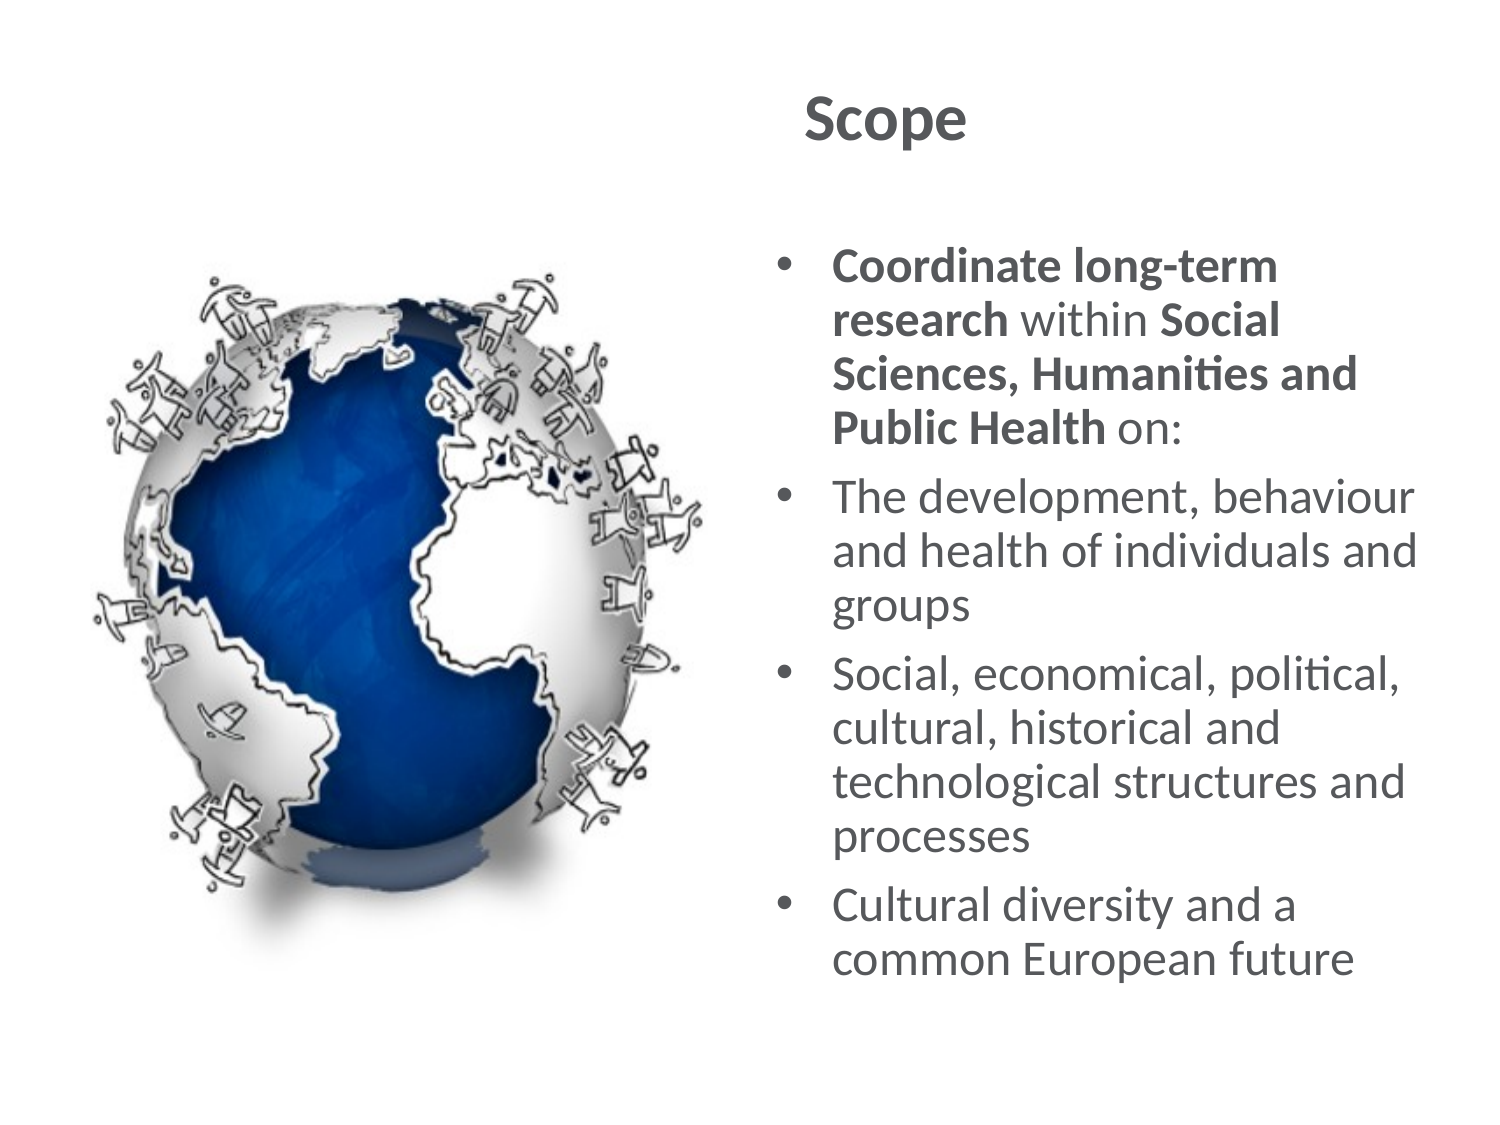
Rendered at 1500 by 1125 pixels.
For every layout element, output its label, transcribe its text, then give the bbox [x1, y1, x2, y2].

title Scope [302, 66, 1470, 269]
list Coordinate long-term research within Social Sciences, Humanities and Public Health on: The development, behaviour and health of individuals and groups Social, economical, political, cultural, historical and technological structures and processes Cultural diversity and a common European future [760, 231, 1469, 1029]
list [62, 231, 729, 988]
